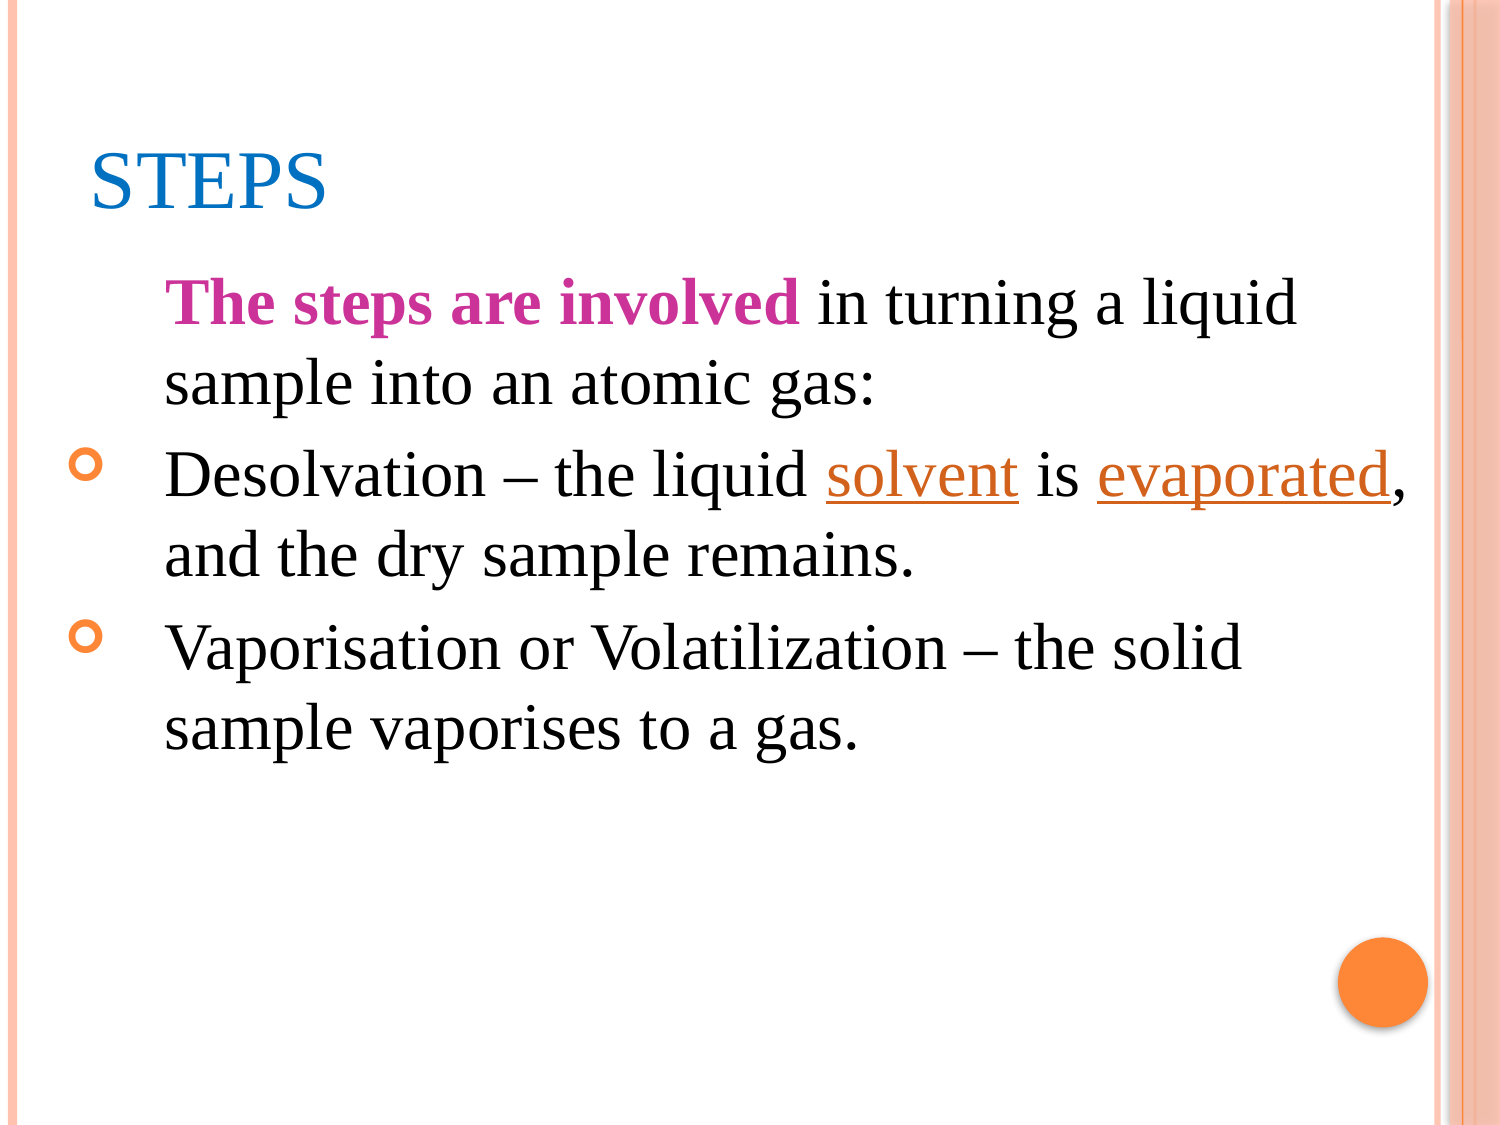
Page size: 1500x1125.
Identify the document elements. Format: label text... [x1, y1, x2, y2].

title Steps [75, 45, 1300, 233]
list The steps are involved in turning a liquid sample into an atomic gas: Desolvation – the liquid solvent is evaporated, and the dry sample remains. Vaporisation or Volatilization – the solid sample vaporises to a gas. [50, 249, 1425, 993]
